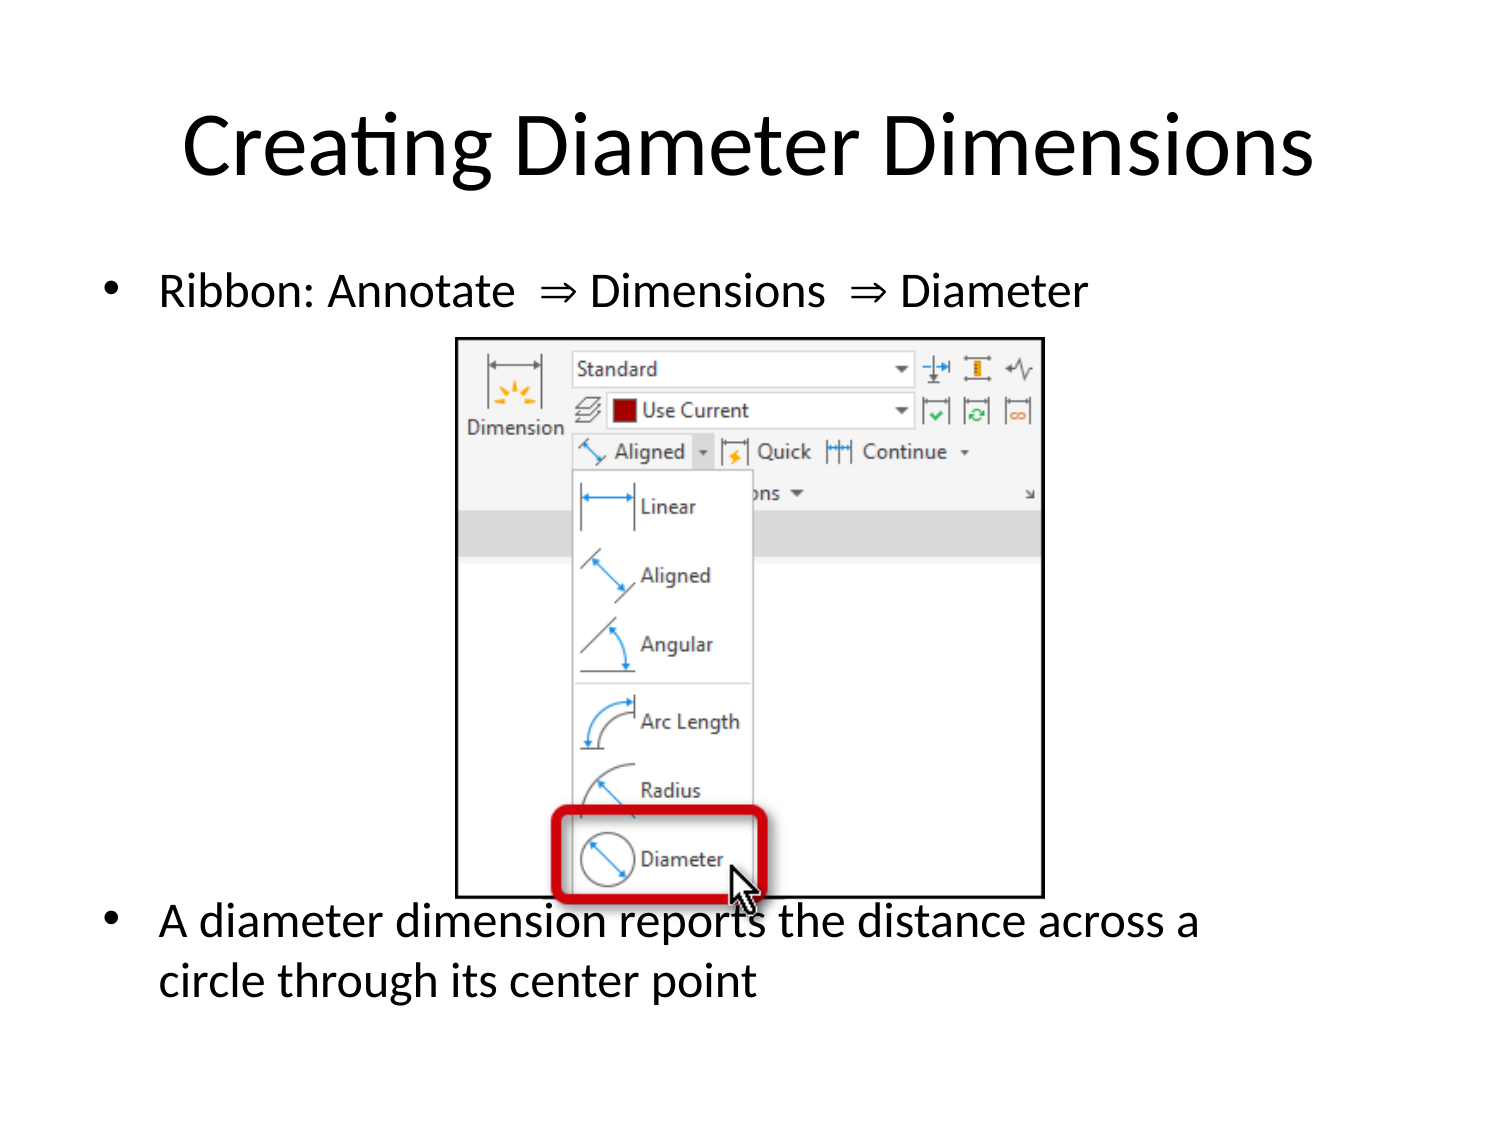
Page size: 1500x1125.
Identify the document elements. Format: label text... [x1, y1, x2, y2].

title Creating Diameter Dimensions [75, 45, 1425, 233]
list Ribbon: Annotate  Dimensions  Diameter A diameter dimension reports the distance across a circle through its center point [87, 249, 1313, 1075]
picture [454, 337, 1045, 928]
